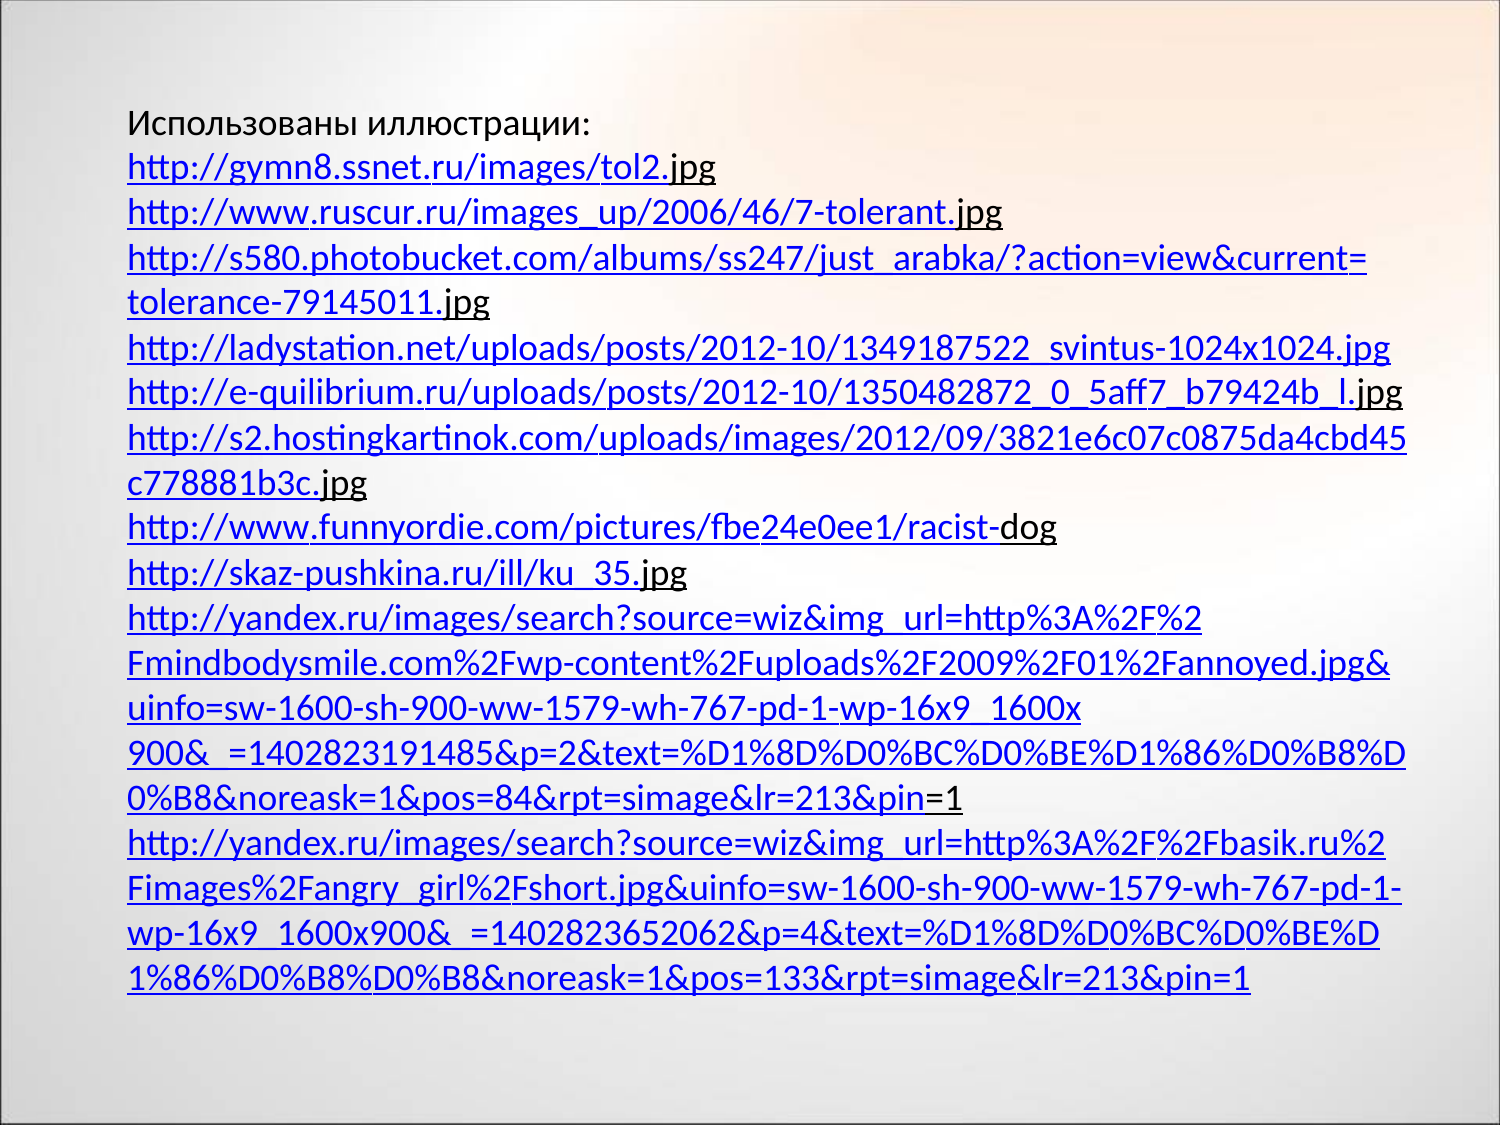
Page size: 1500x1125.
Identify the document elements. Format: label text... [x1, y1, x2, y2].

text_box Использованы иллюстрации: http://gymn8.ssnet.ru/images/tol2.jpg http://www.ruscur.ru/images_up/2006/46/7-tolerant.jpg http://s580.photobucket.com/albums/ss247/just_arabka/?action=view&current=tolerance-79145011.jpg http://ladystation.net/uploads/posts/2012-10/1349187522_svintus-1024x1024.jpg http://e-quilibrium.ru/uploads/posts/2012-10/1350482872_0_5aff7_b79424b_l.jpg http://s2.hostingkartinok.com/uploads/images/2012/09/3821e6c07c0875da4cbd45c778881b3c.jpg http://www.funnyordie.com/pictures/fbe24e0ee1/racist-dog http://skaz-pushkina.ru/ill/ku_35.jpg http://yandex.ru/images/search?source=wiz&img_url=http%3A%2F%2Fmindbodysmile.com%2Fwp-content%2Fuploads%2F2009%2F01%2Fannoyed.jpg&uinfo=sw-1600-sh-900-ww-1579-wh-767-pd-1-wp-16x9_1600x900&_=1402823191485&p=2&text=%D1%8D%D0%BC%D0%BE%D1%86%D0%B8%D0%B8&noreask=1&pos=84&rpt=simage&lr=213&pin=1 http://yandex.ru/images/search?source=wiz&img_url=http%3A%2F%2Fbasik.ru%2Fimages%2Fangry_girl%2Fshort.jpg&uinfo=sw-1600-sh-900-ww-1579-wh-767-pd-1-wp-16x9_1600x900&_=1402823652062&p=4&text=%D1%8D%D0%BC%D0%BE%D1%86%D0%B8%D0%B8&noreask=1&pos=133&rpt=simage&lr=213&pin=1 [112, 90, 1424, 1005]
picture [0, 0, 1500, 1125]
